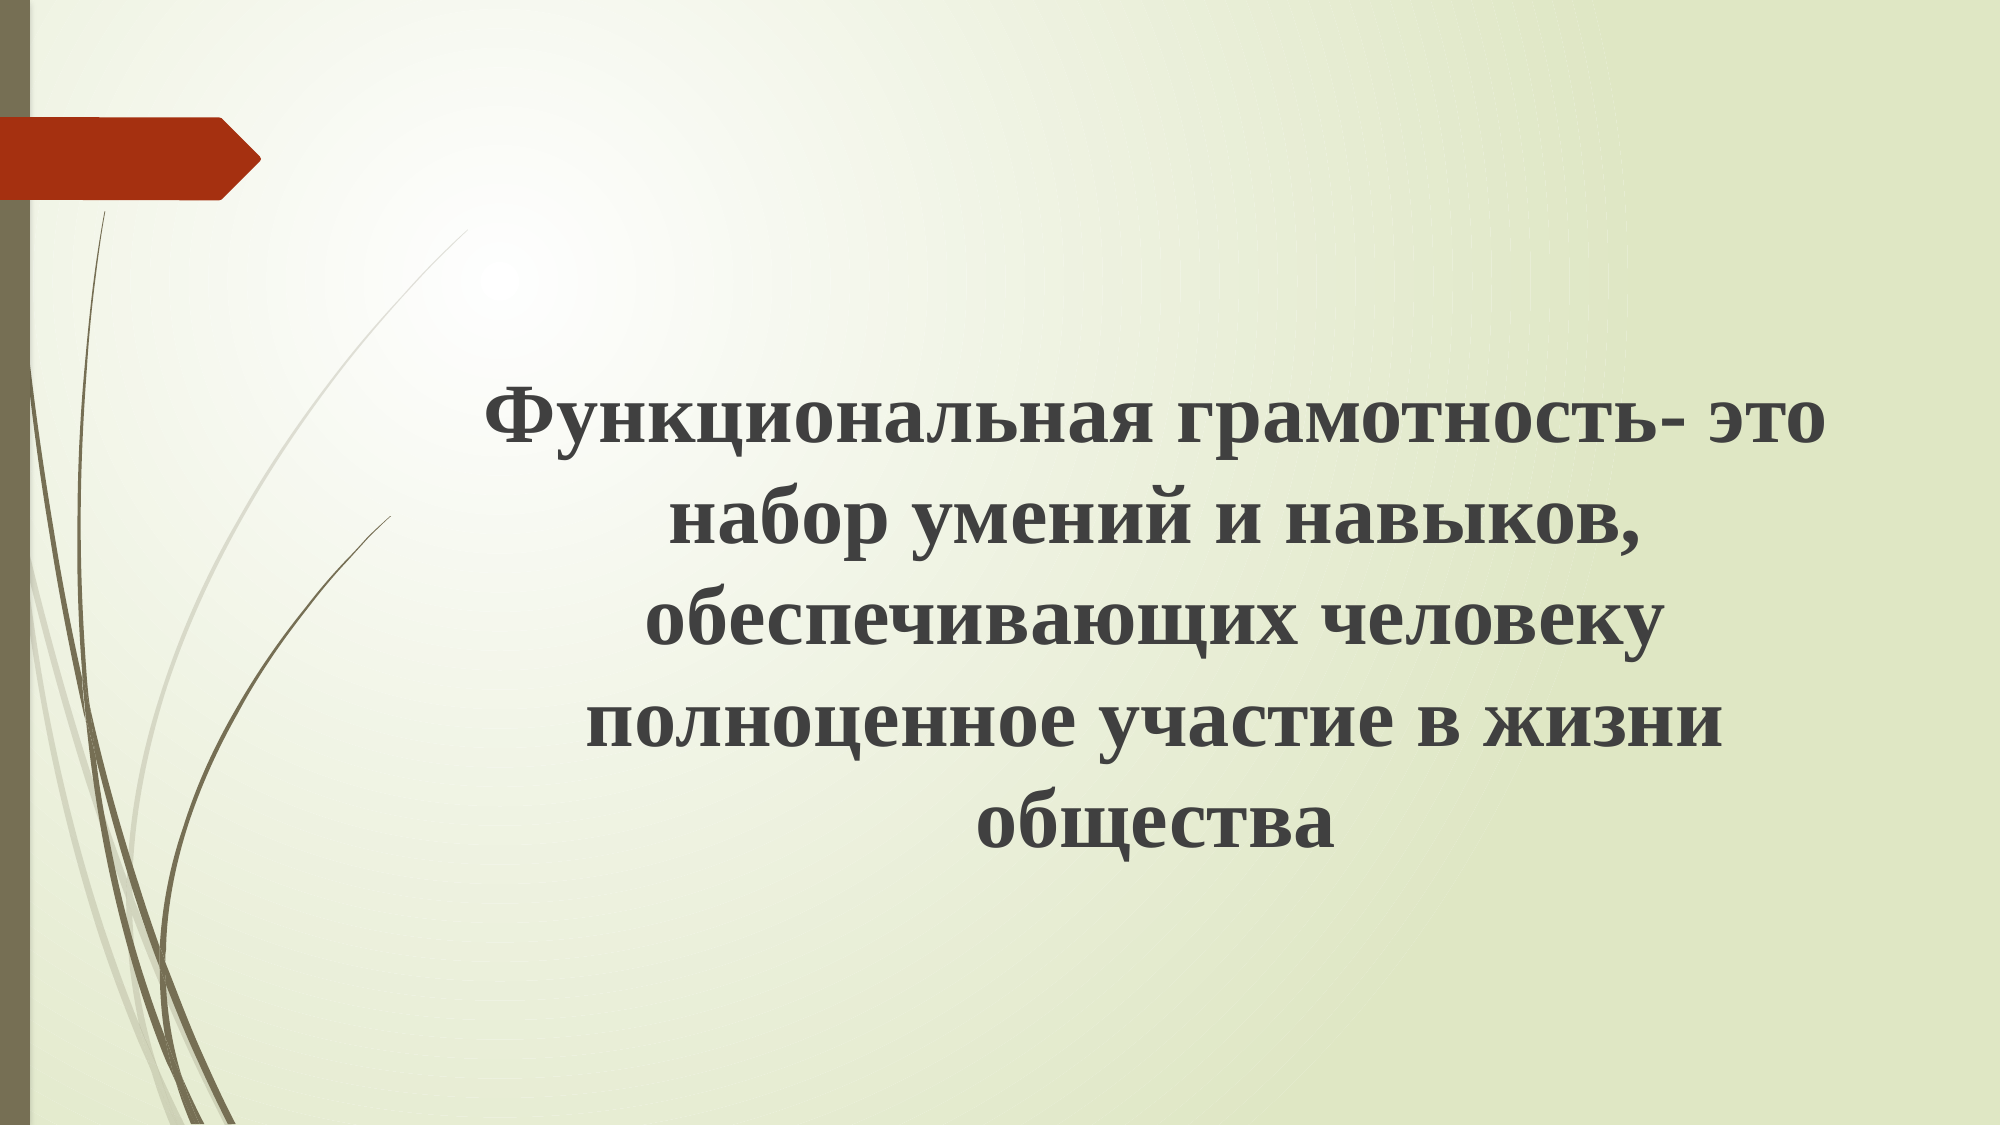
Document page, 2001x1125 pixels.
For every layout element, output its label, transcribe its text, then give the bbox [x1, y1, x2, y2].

list Функциональная грамотность- это набор умений и навыков, обеспечивающих человеку полноценное участие в жизни общества [424, 350, 1888, 970]
